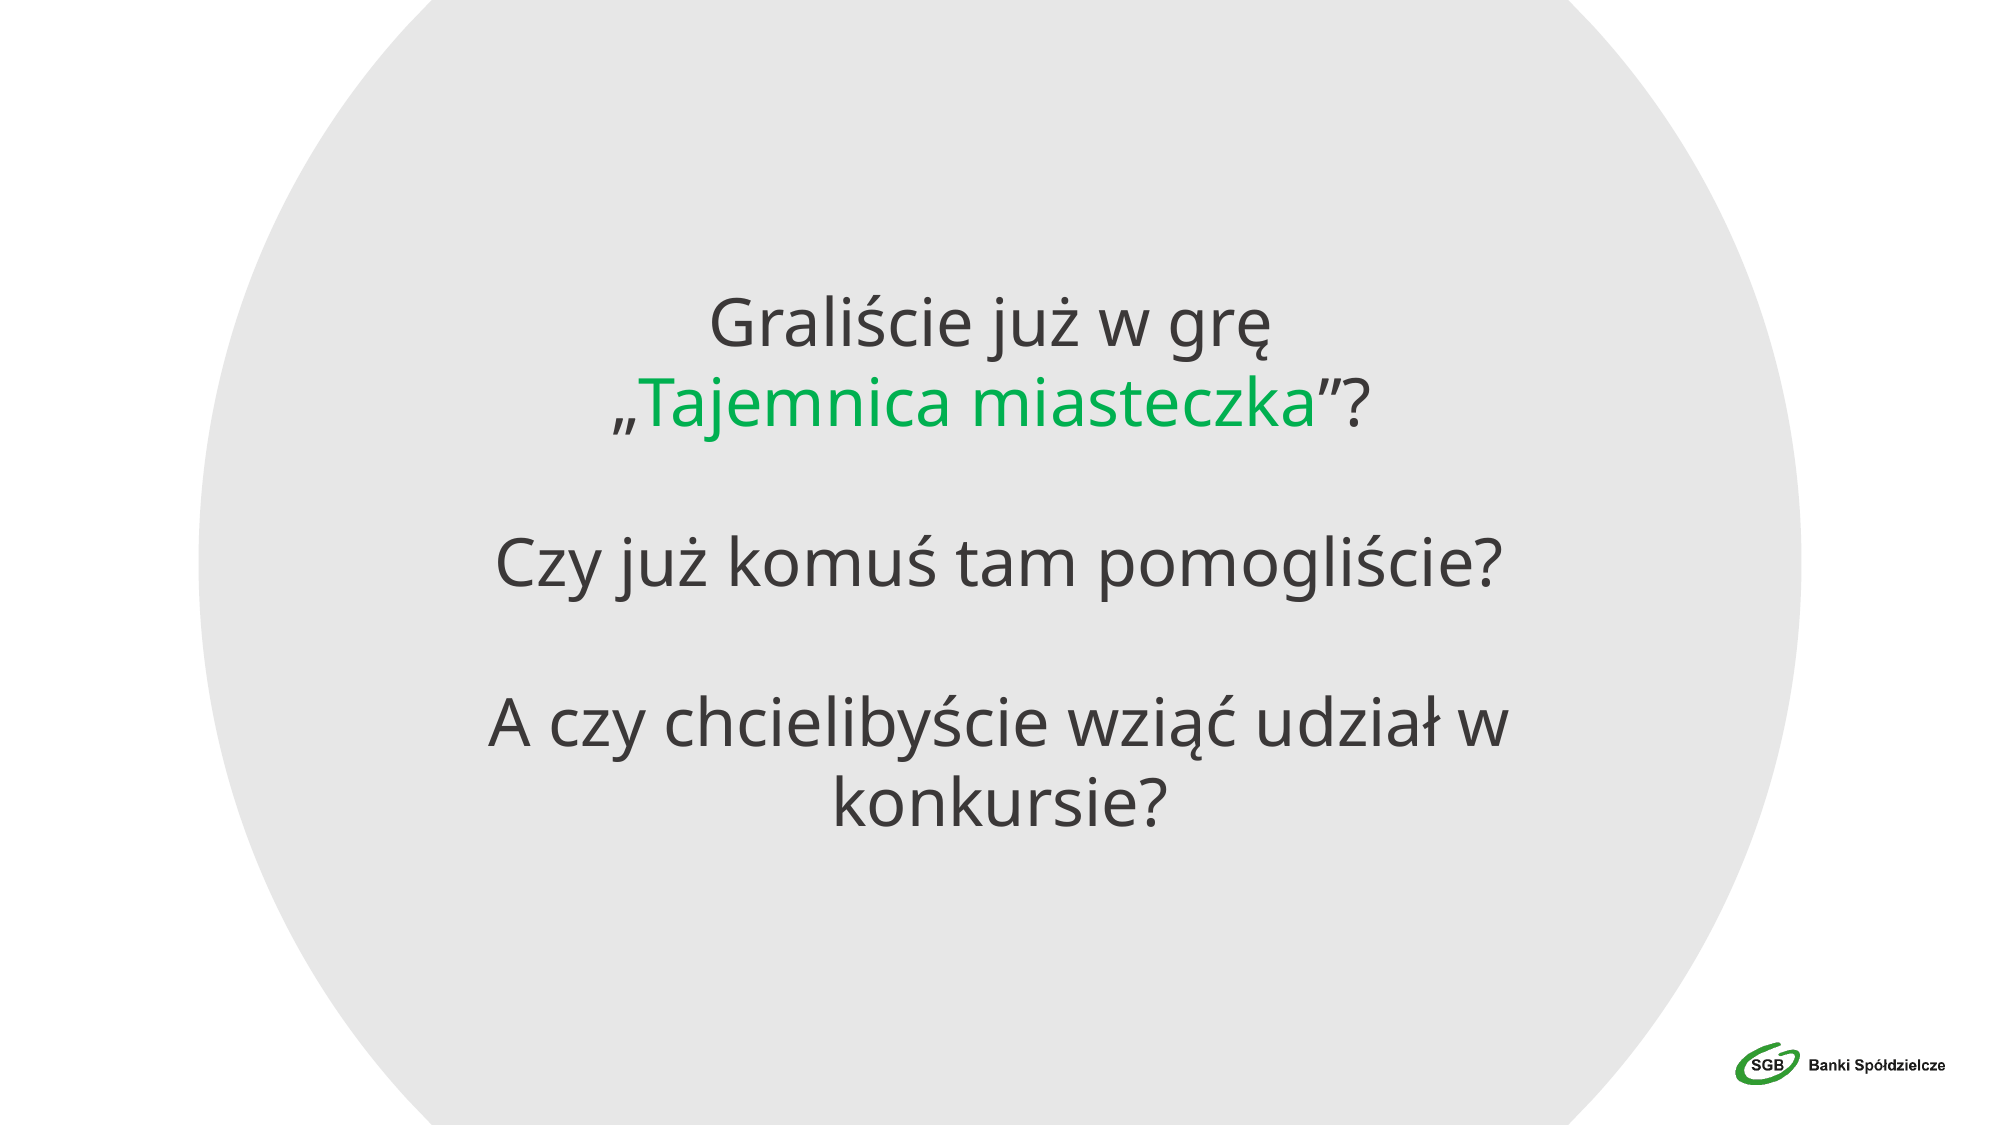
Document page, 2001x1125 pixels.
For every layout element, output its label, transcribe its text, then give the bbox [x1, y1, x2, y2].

text_box Graliście już w grę „Tajemnica miasteczka”? Czy już komuś tam pomogliście? A czy chcielibyście wziąć udział w konkursie? [415, 272, 1585, 847]
picture [1726, 1038, 1954, 1089]
text_box [197, 0, 1803, 1125]
